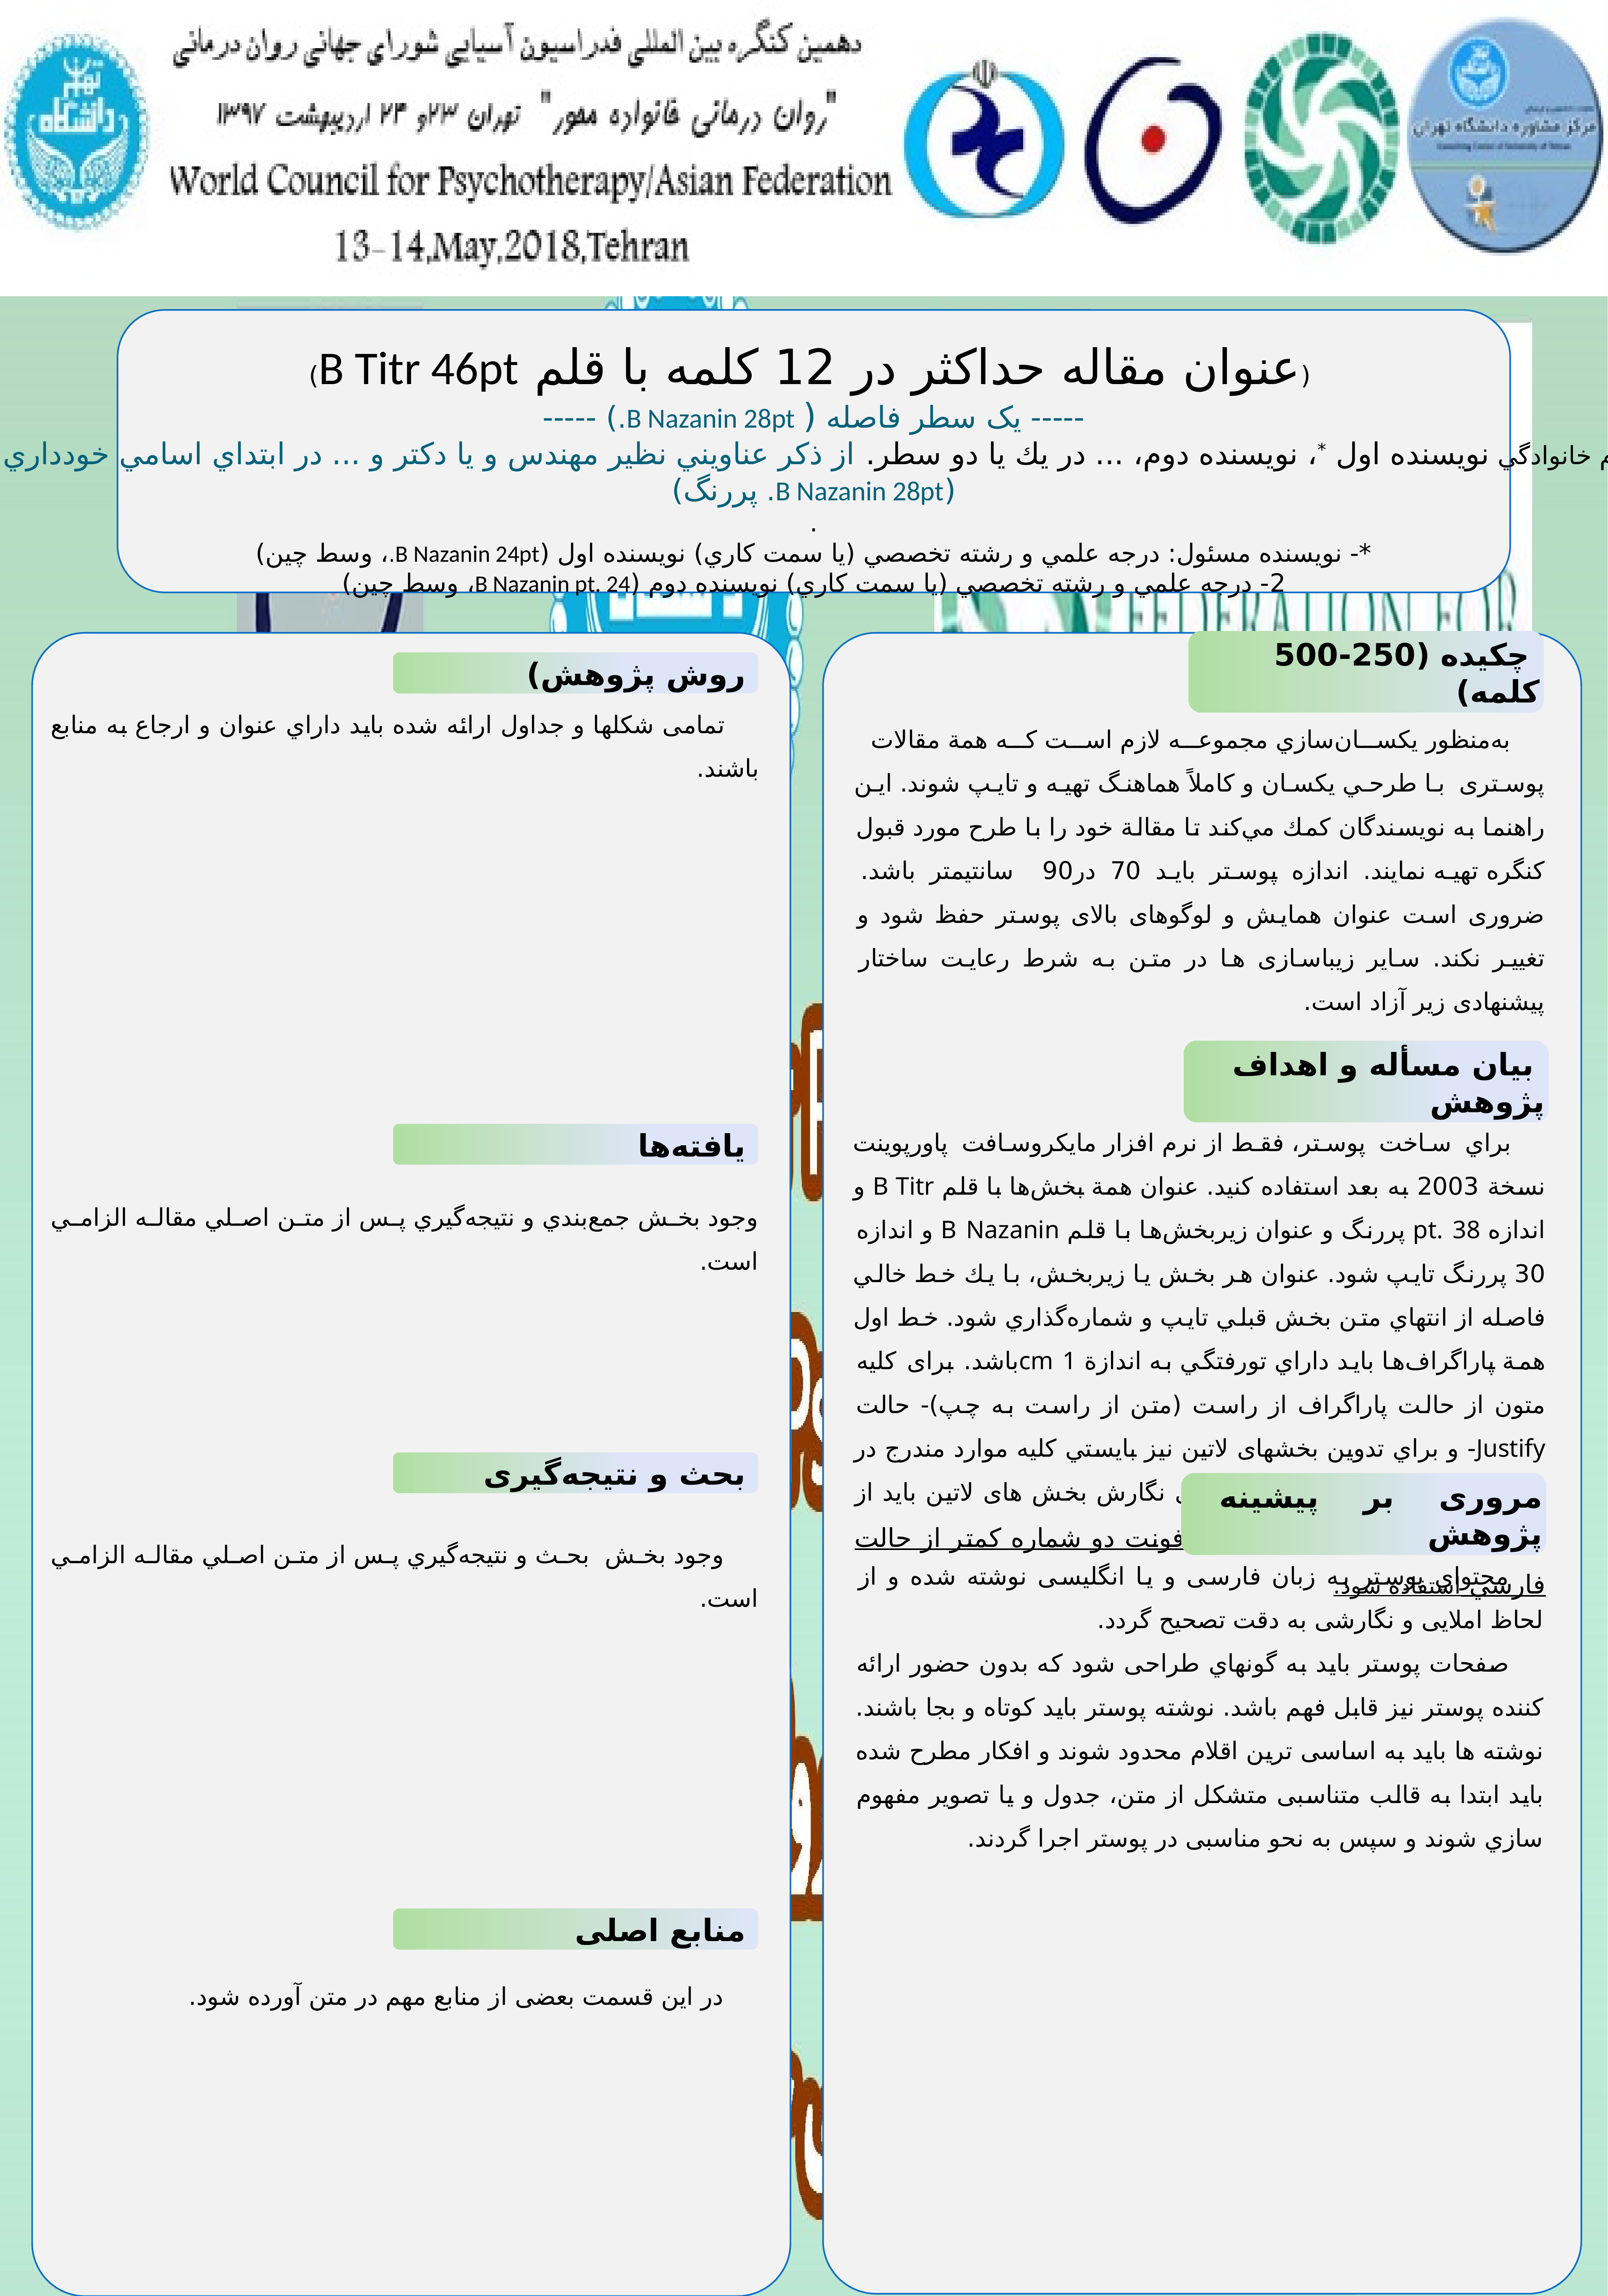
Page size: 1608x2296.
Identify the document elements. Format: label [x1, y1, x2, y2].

picture [1582, 457, 1586, 461]
picture [0, 0, 1608, 2296]
text_box [32, 310, 1582, 2296]
